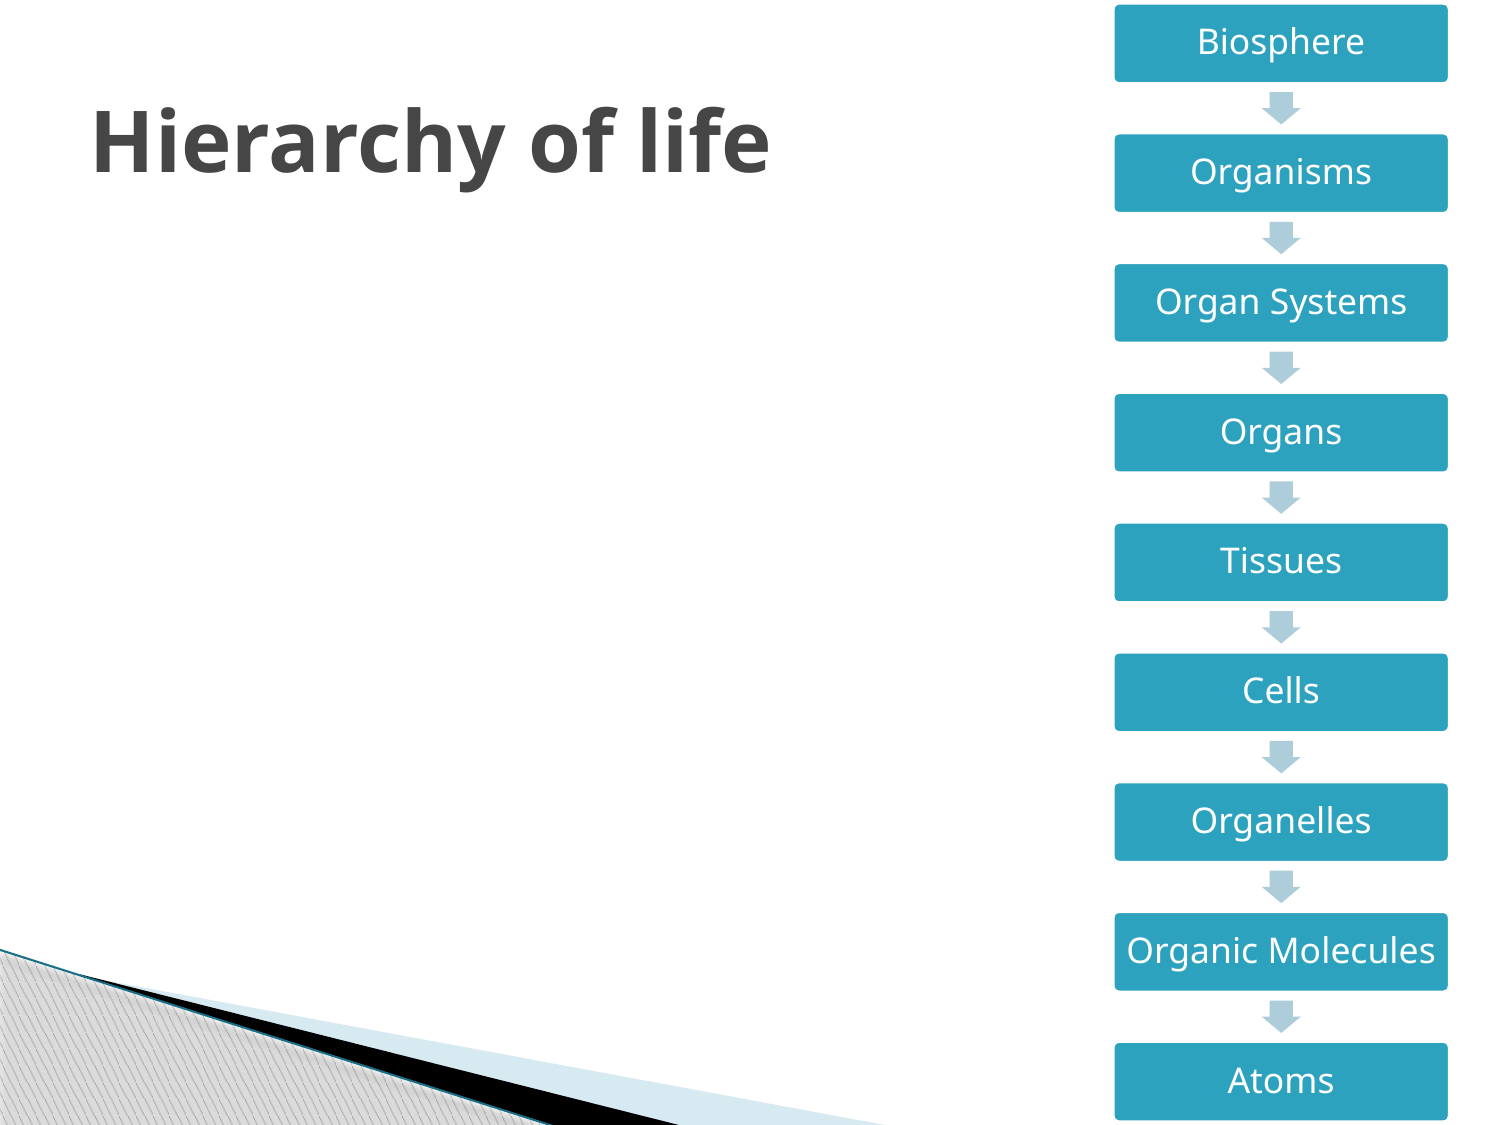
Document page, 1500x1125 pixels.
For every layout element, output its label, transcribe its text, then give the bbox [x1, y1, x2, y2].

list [962, 0, 1500, 1125]
title Hierarchy of life [75, 45, 956, 233]
